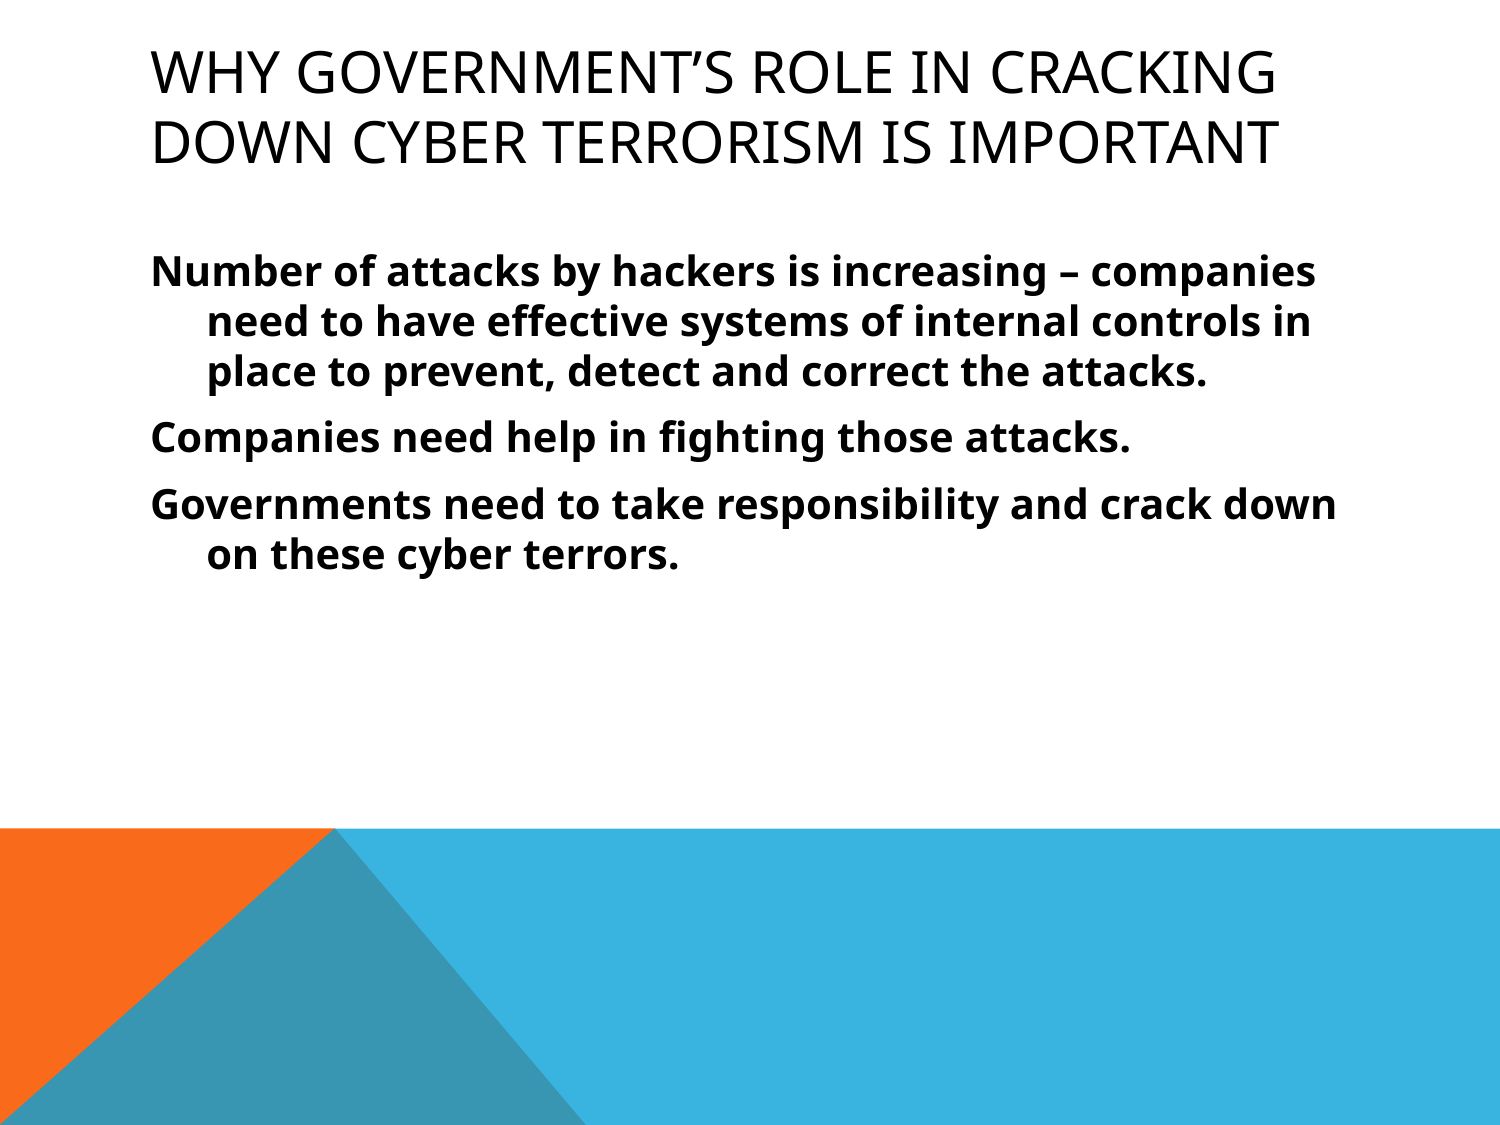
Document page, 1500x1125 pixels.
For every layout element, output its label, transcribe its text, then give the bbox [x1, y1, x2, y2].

title Why government’s role in cracking down cyber terrorism is important [135, 60, 1369, 150]
list Number of attacks by hackers is increasing – companies need to have effective systems of internal controls in place to prevent, detect and correct the attacks. Companies need help in fighting those attacks. Governments need to take responsibility and crack down on these cyber terrors. [135, 180, 1369, 768]
